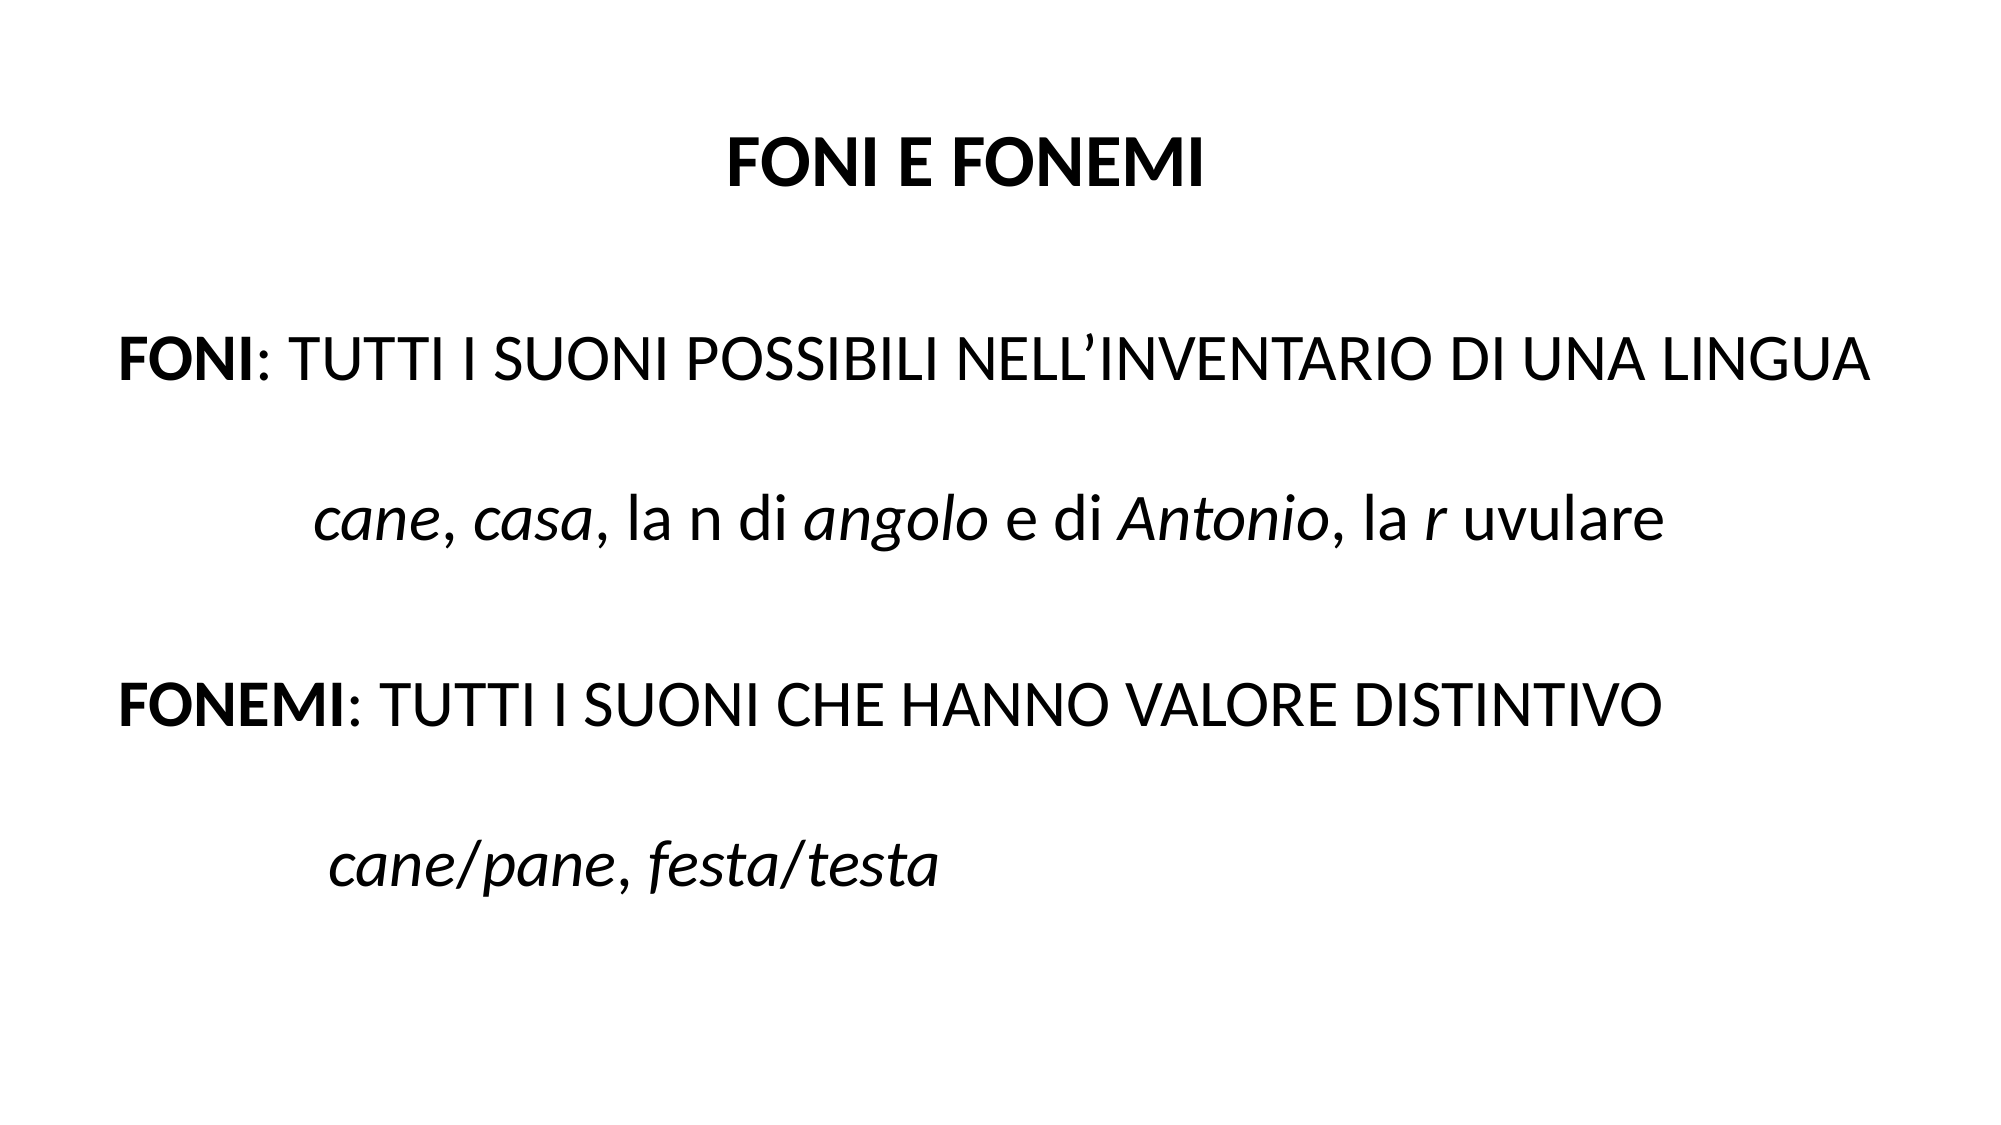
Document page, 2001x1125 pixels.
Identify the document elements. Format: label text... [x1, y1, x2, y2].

text_box FONI: TUTTI I SUONI POSSIBILI NELL’INVENTARIO DI UNA LINGUA cane, casa, la n di angolo e di Antonio, la r uvulare [103, 306, 1920, 562]
text_box FONI E FONEMI [58, 103, 1876, 209]
text_box FONEMI: TUTTI I SUONI CHE HANNO VALORE DISTINTIVO cane/pane, festa/testa [103, 652, 1920, 907]
